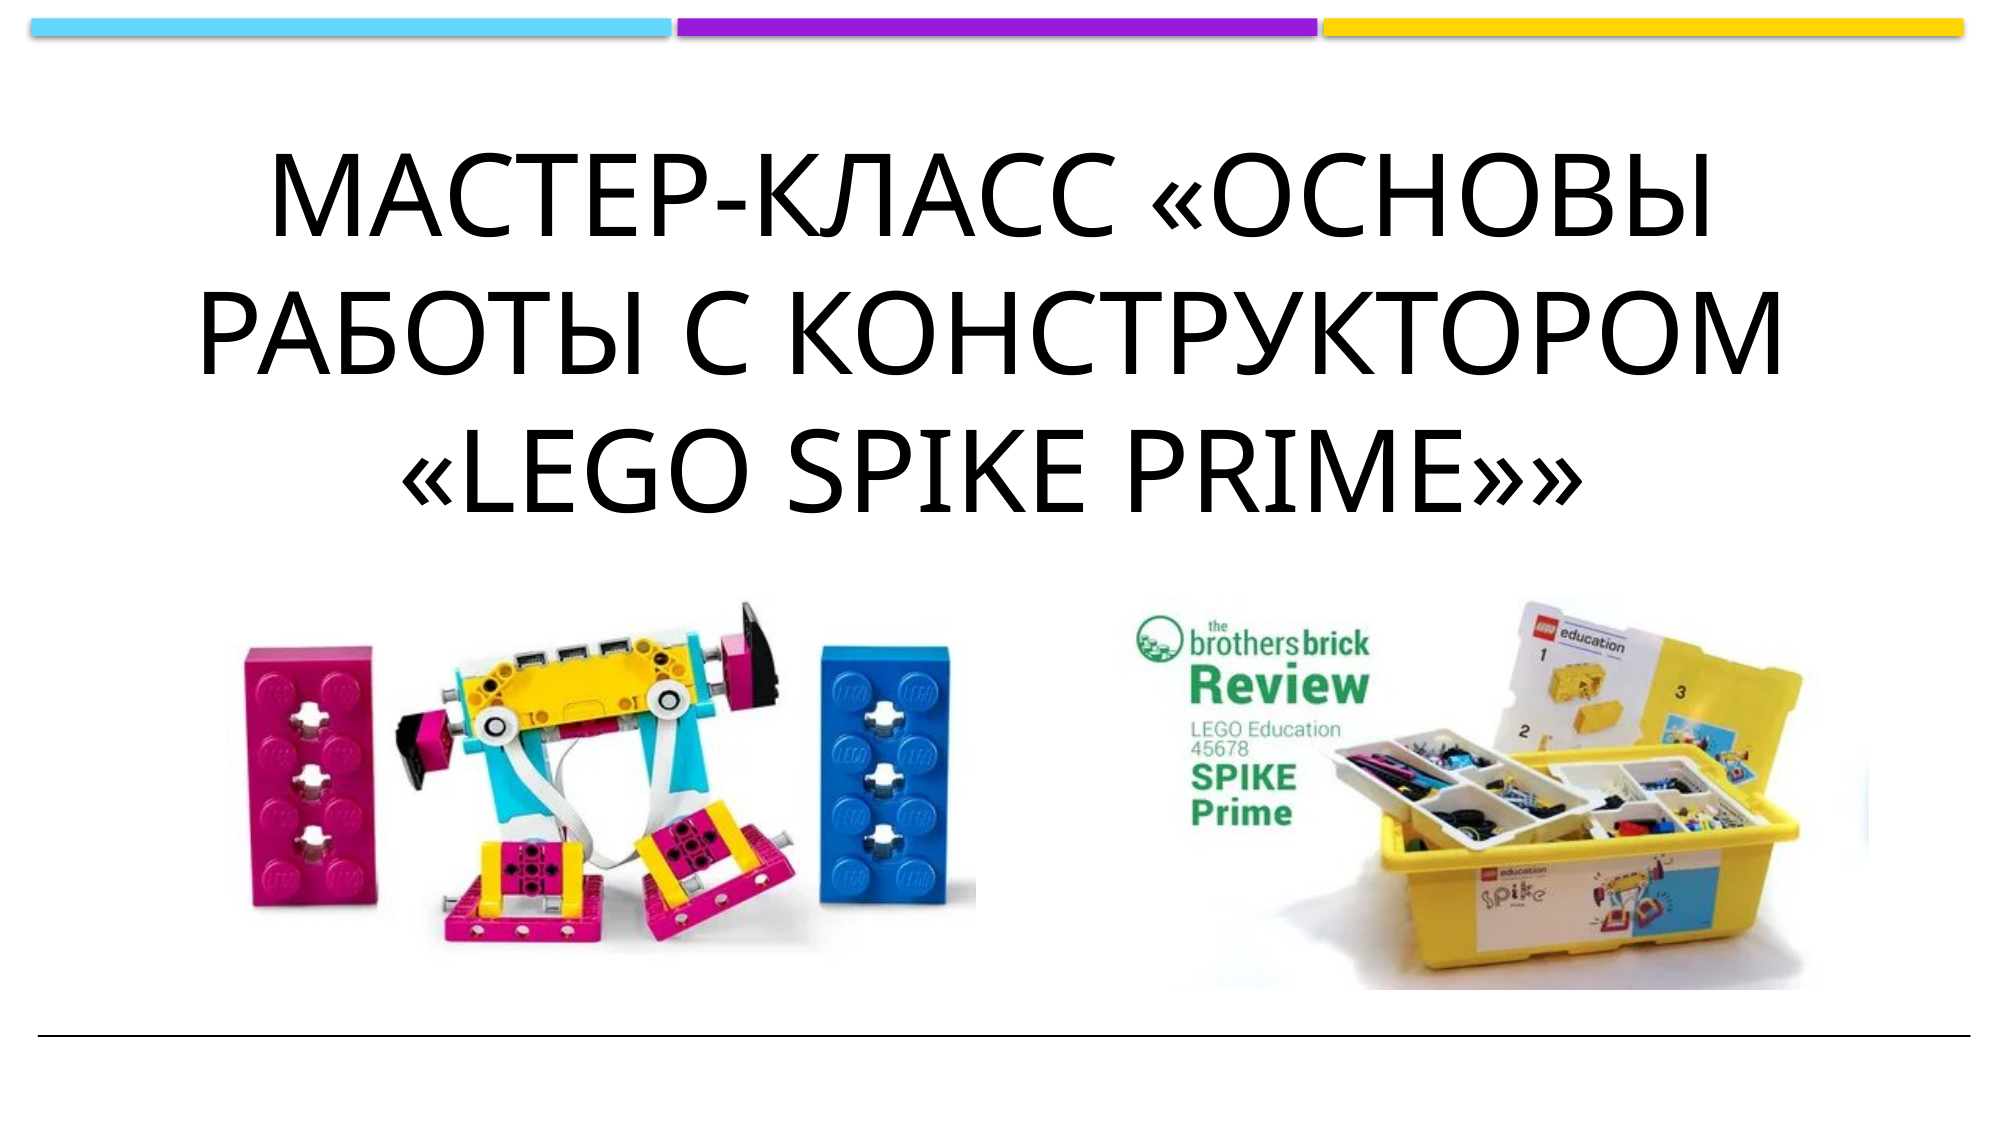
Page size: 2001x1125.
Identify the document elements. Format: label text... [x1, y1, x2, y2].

title Мастер-класс «Основы работы с конструктором «Lego spike prime»» [152, 76, 1832, 543]
picture [1118, 596, 1870, 990]
picture [225, 595, 977, 972]
